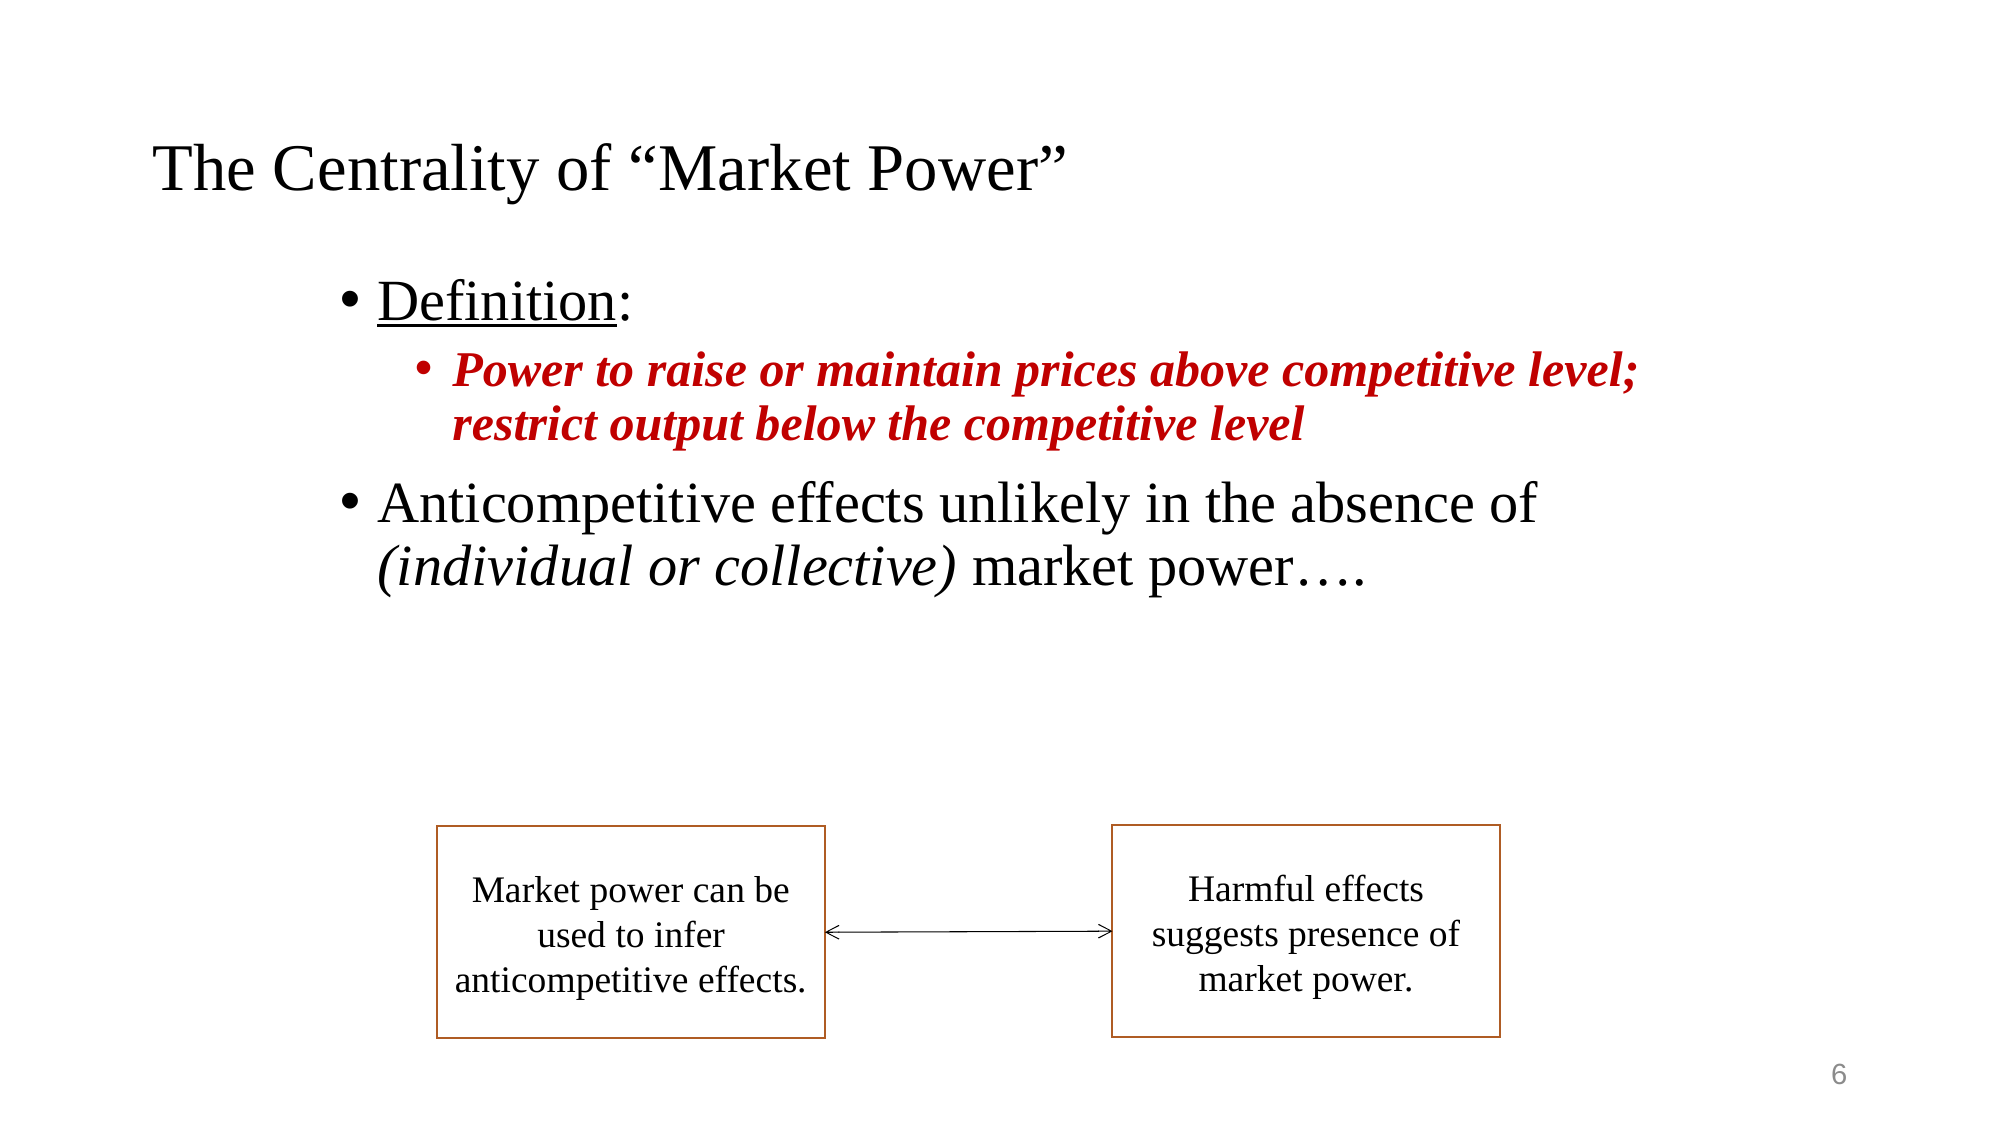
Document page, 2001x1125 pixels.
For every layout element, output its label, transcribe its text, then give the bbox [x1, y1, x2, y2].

title The Centrality of “Market Power” [137, 59, 1863, 278]
text_box Market power can be used to infer anticompetitive effects. [436, 825, 826, 1039]
text_box Harmful effects suggests presence of market power. [1111, 824, 1501, 1038]
list Definition: Power to raise or maintain prices above competitive level; restrict output below the competitive level Anticompetitive effects unlikely in the absence of (individual or collective) market power…. [324, 262, 1675, 750]
slide_number 6 [1412, 1042, 1863, 1103]
